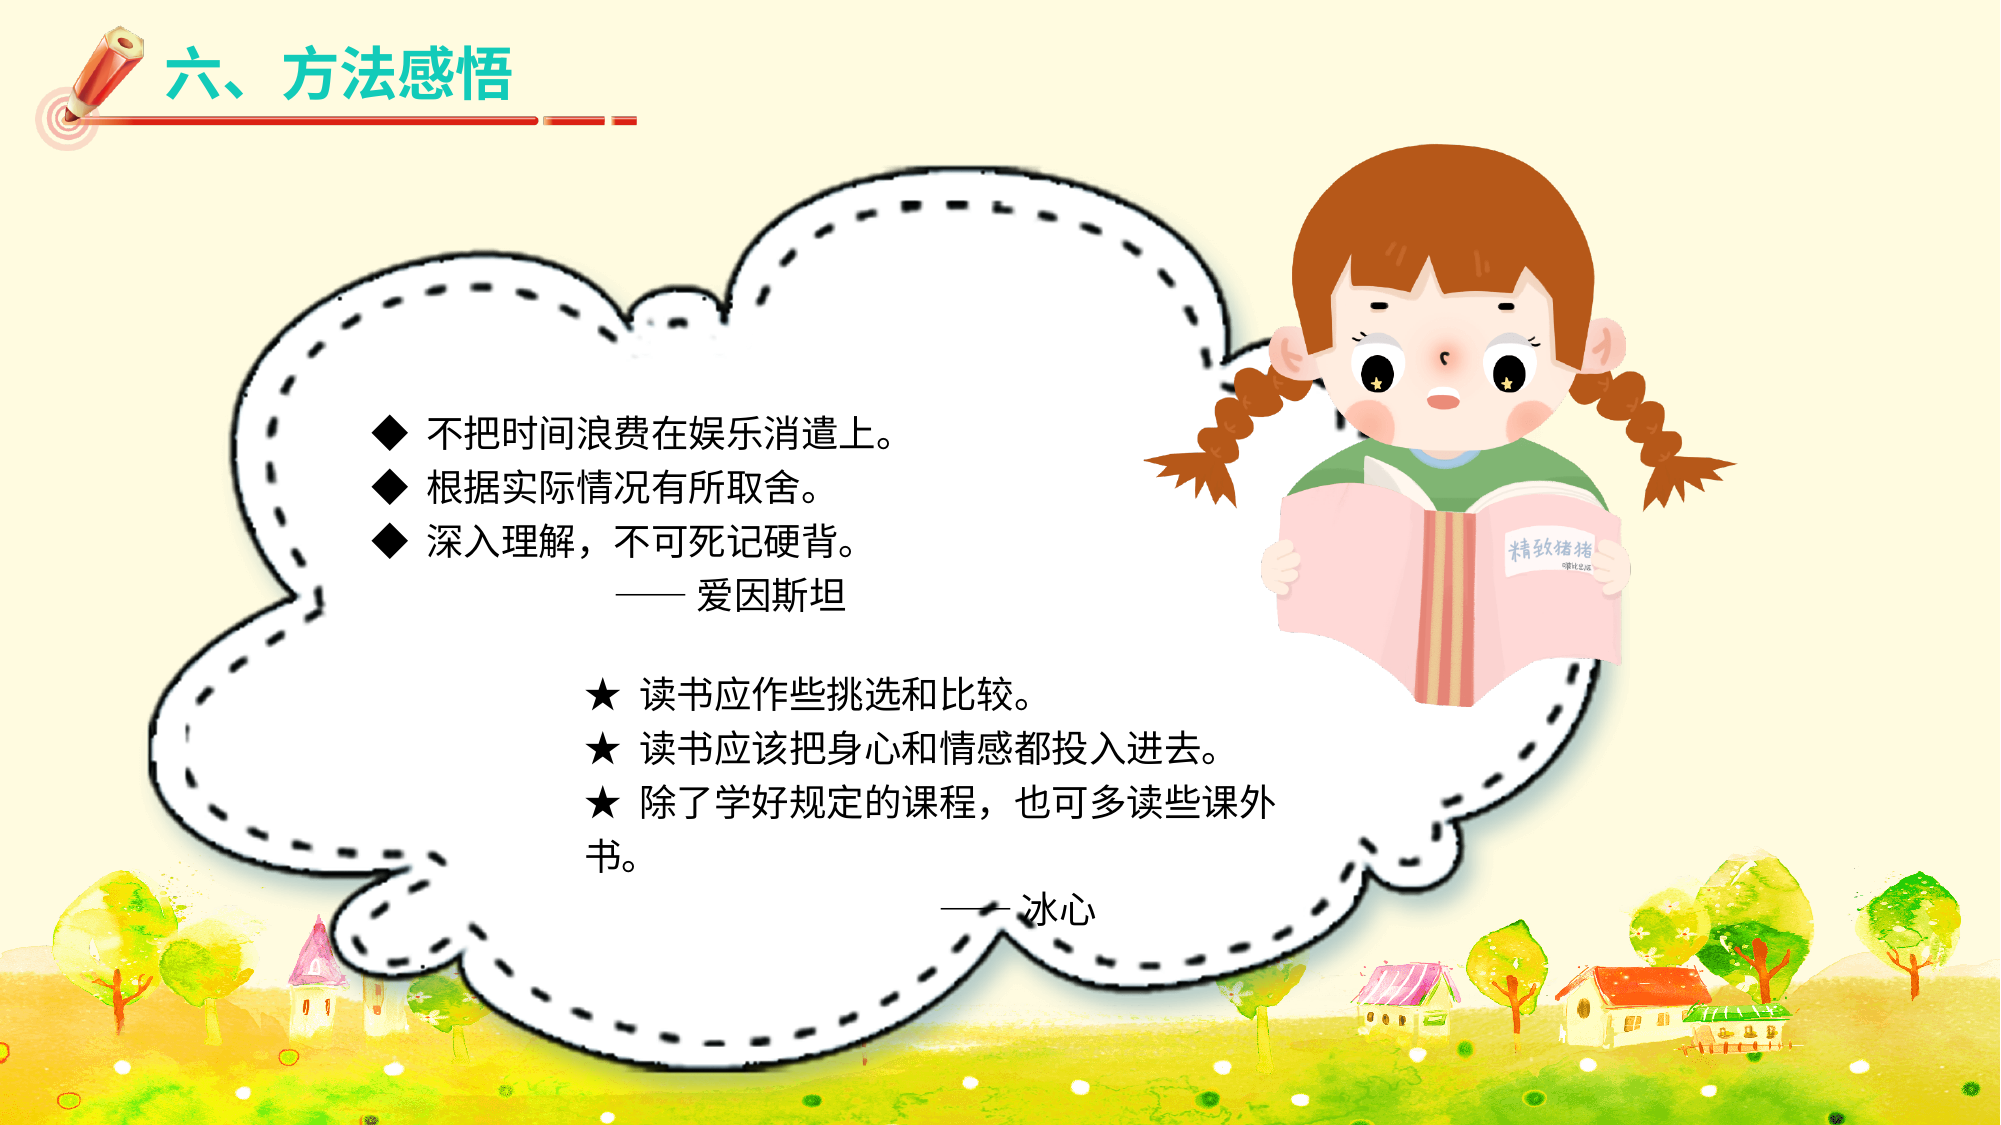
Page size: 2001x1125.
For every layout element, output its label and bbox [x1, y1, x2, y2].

text_box [35, 15, 688, 151]
picture [0, 139, 2000, 1125]
